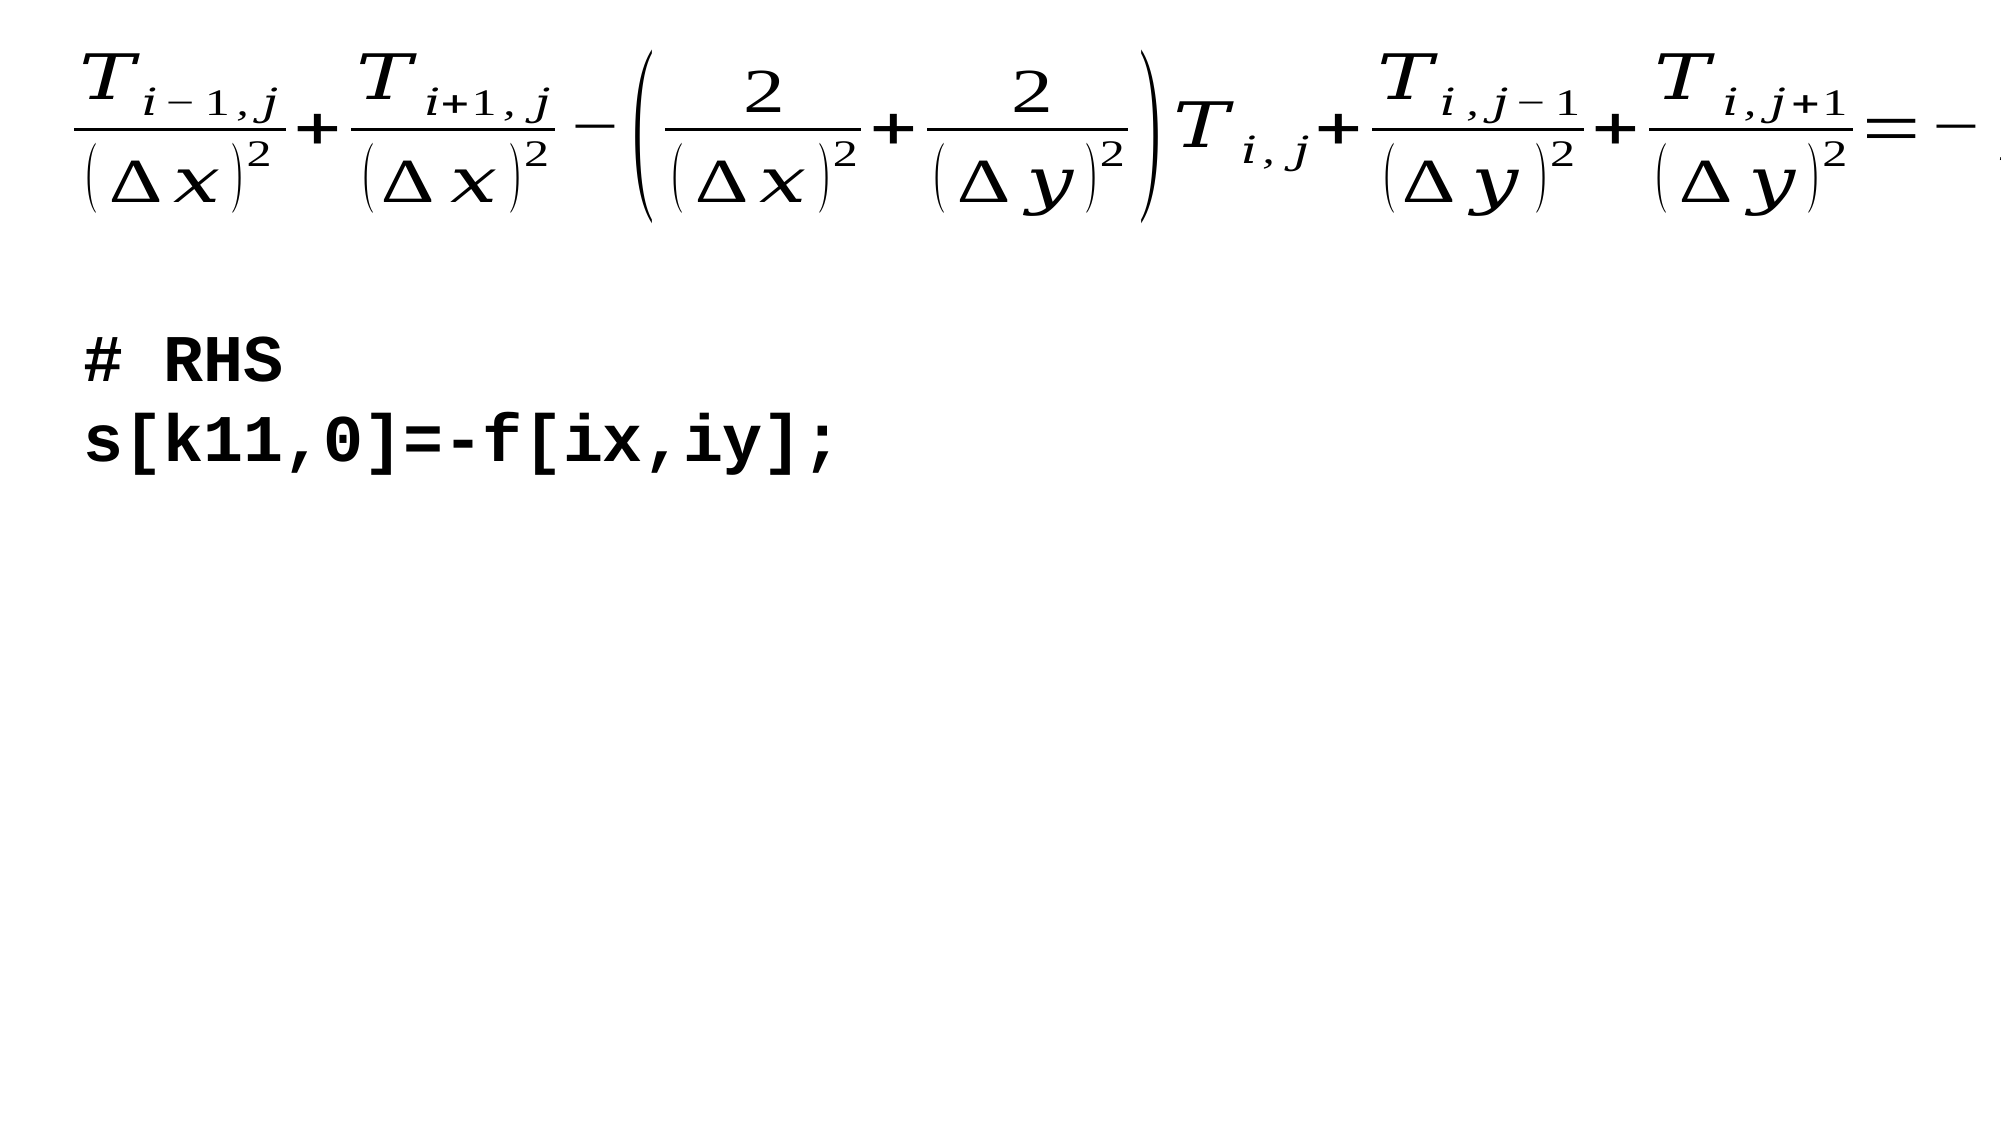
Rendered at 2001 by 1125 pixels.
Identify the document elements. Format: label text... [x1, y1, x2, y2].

text_box # RHS s[k11,0]=-f[ix,iy]; [68, 306, 1906, 482]
